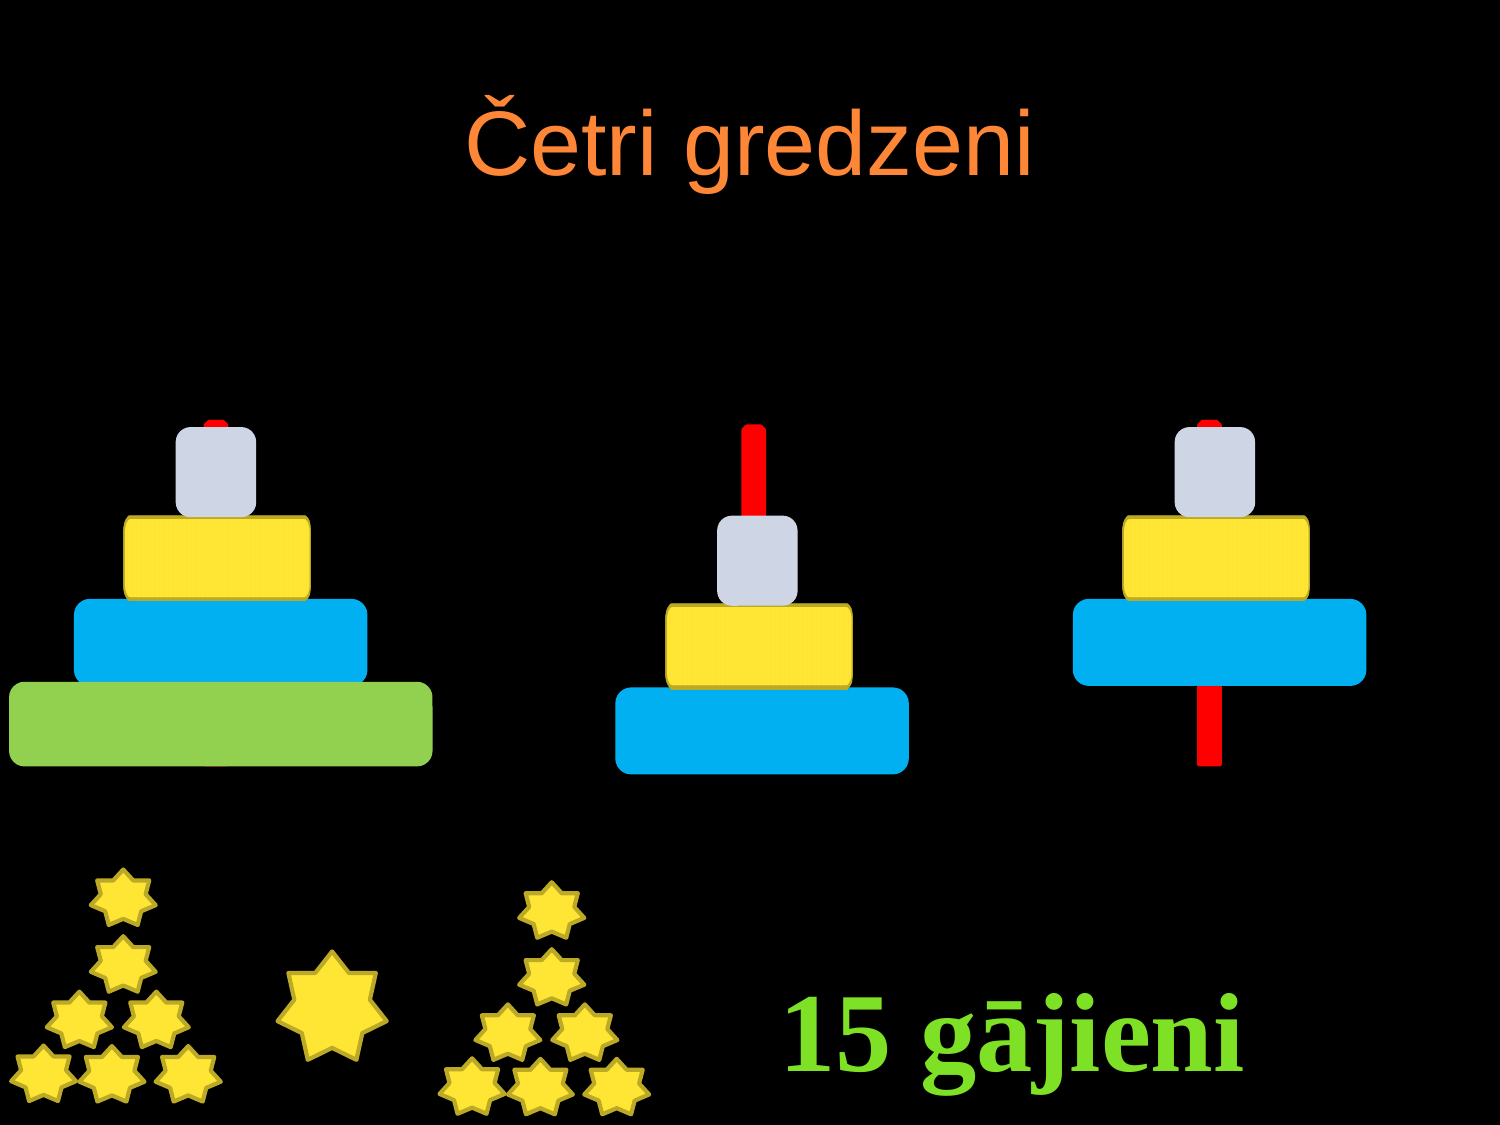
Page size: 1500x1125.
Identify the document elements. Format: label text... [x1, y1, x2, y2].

text_box [505, 1056, 575, 1117]
picture [1122, 514, 1311, 600]
text_box [717, 515, 798, 602]
text_box [275, 949, 389, 1062]
text_box 15 gājieni [764, 951, 1260, 1102]
text_box [9, 1043, 78, 1103]
text_box [517, 947, 587, 1007]
text_box [1072, 598, 1367, 686]
text_box [582, 1056, 652, 1117]
text_box [473, 1002, 543, 1062]
text_box [88, 867, 158, 927]
text_box [175, 427, 257, 513]
text_box [73, 598, 368, 681]
picture [665, 603, 853, 689]
text_box [550, 1002, 620, 1062]
text_box [153, 1044, 223, 1104]
text_box [1197, 419, 1222, 427]
text_box [88, 934, 158, 994]
title Četri gredzeni [74, 44, 1426, 233]
text_box [121, 989, 191, 1050]
text_box [1174, 427, 1256, 513]
text_box [615, 687, 909, 775]
text_box [44, 989, 114, 1050]
text_box [1197, 686, 1222, 767]
picture [123, 514, 311, 600]
text_box [517, 880, 587, 940]
text_box [437, 1056, 506, 1116]
text_box [9, 681, 433, 767]
text_box [203, 419, 229, 427]
text_box [77, 1044, 147, 1104]
text_box [741, 424, 767, 515]
